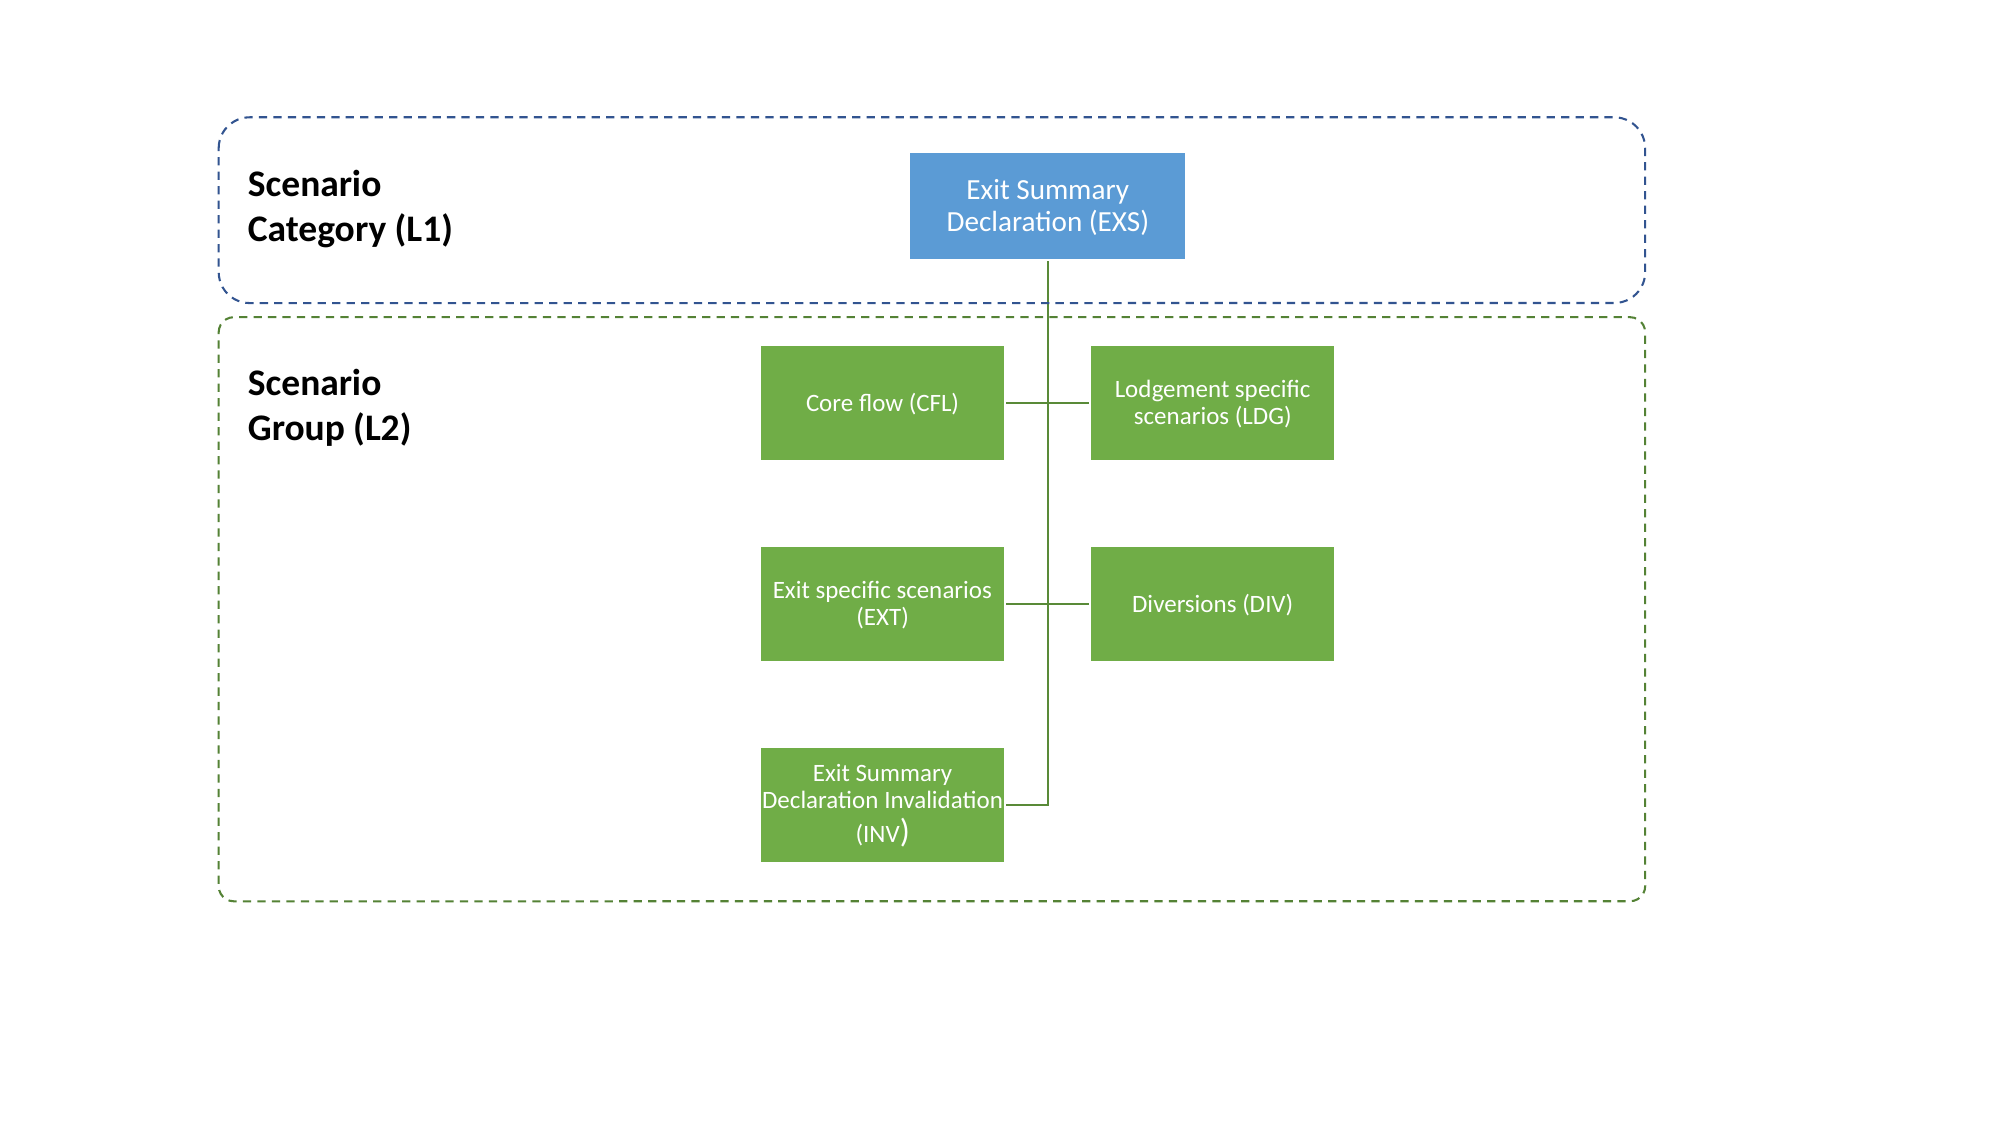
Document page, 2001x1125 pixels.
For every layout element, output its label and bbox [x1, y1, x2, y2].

text_box [218, 117, 1646, 902]
